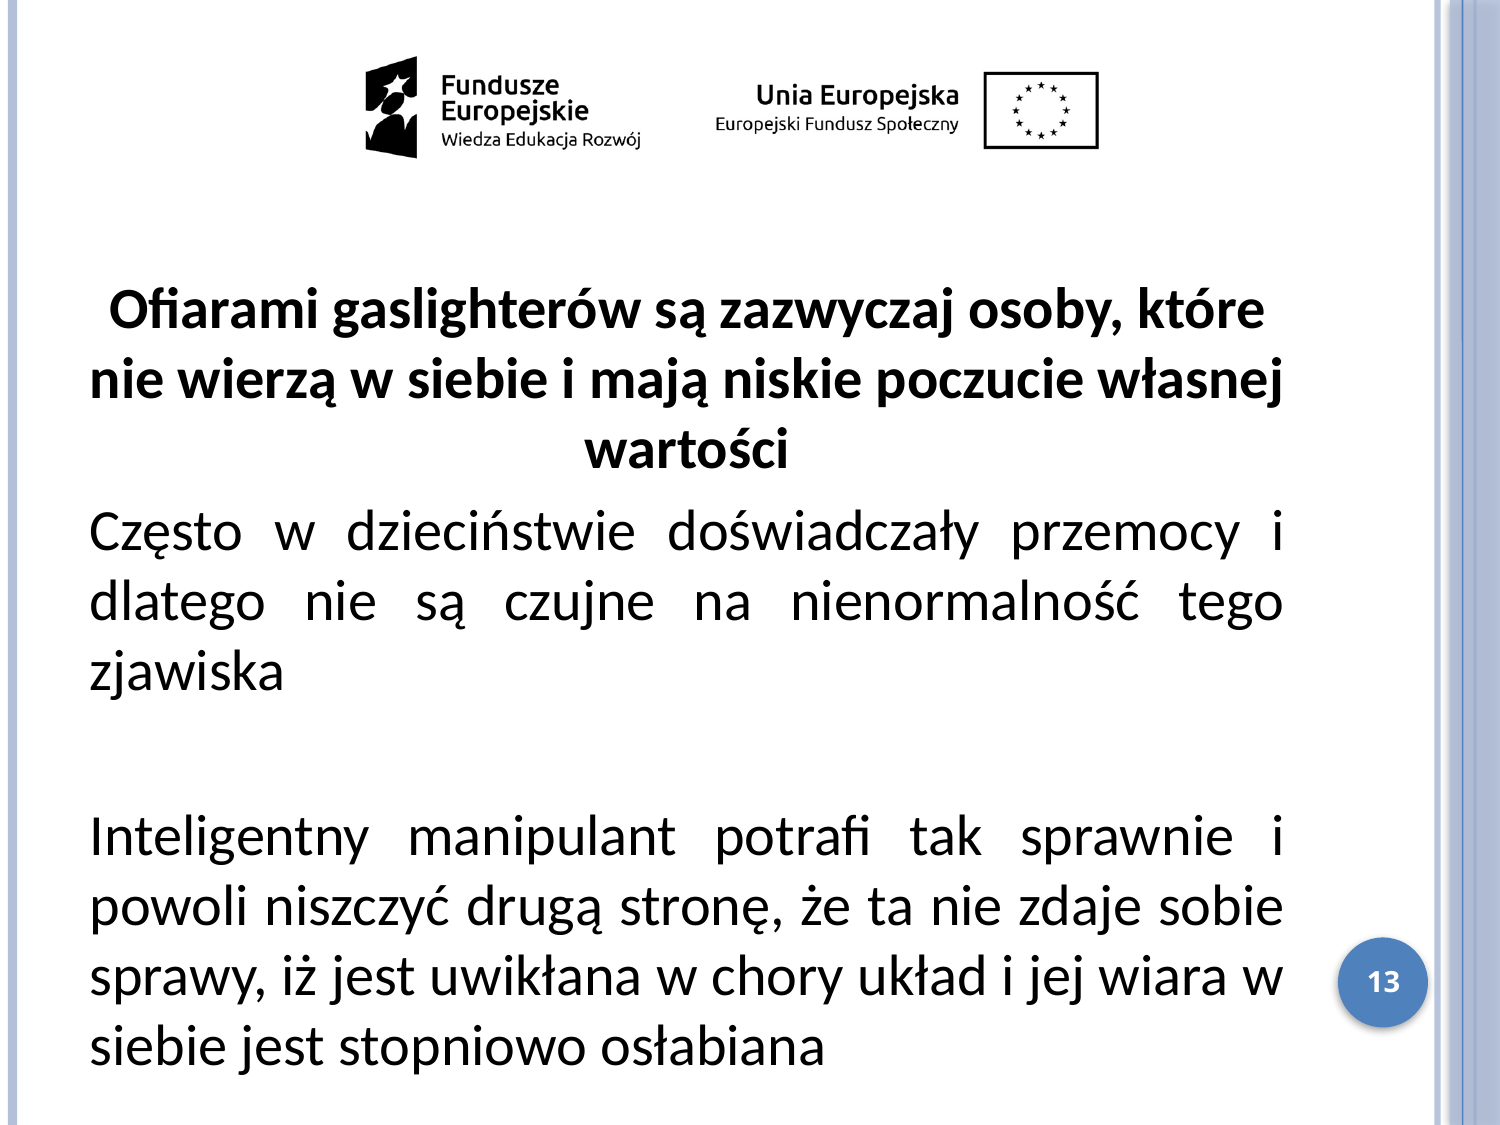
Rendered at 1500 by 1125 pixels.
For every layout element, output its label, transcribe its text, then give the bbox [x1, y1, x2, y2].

slide_number 13 [1333, 940, 1434, 1027]
picture [340, 30, 1124, 184]
list Ofiarami gaslighterów są zazwyczaj osoby, które nie wierzą w siebie i mają niskie poczucie własnej wartości Często w dzieciństwie doświadczały przemocy i dlatego nie są czujne na nienormalność tego zjawiska Inteligentny manipulant potrafi tak sprawnie i powoli niszczyć drugą stronę, że ta nie zdaje sobie sprawy, iż jest uwikłana w chory układ i jej wiara w siebie jest stopniowo osłabiana [75, 262, 1300, 1062]
